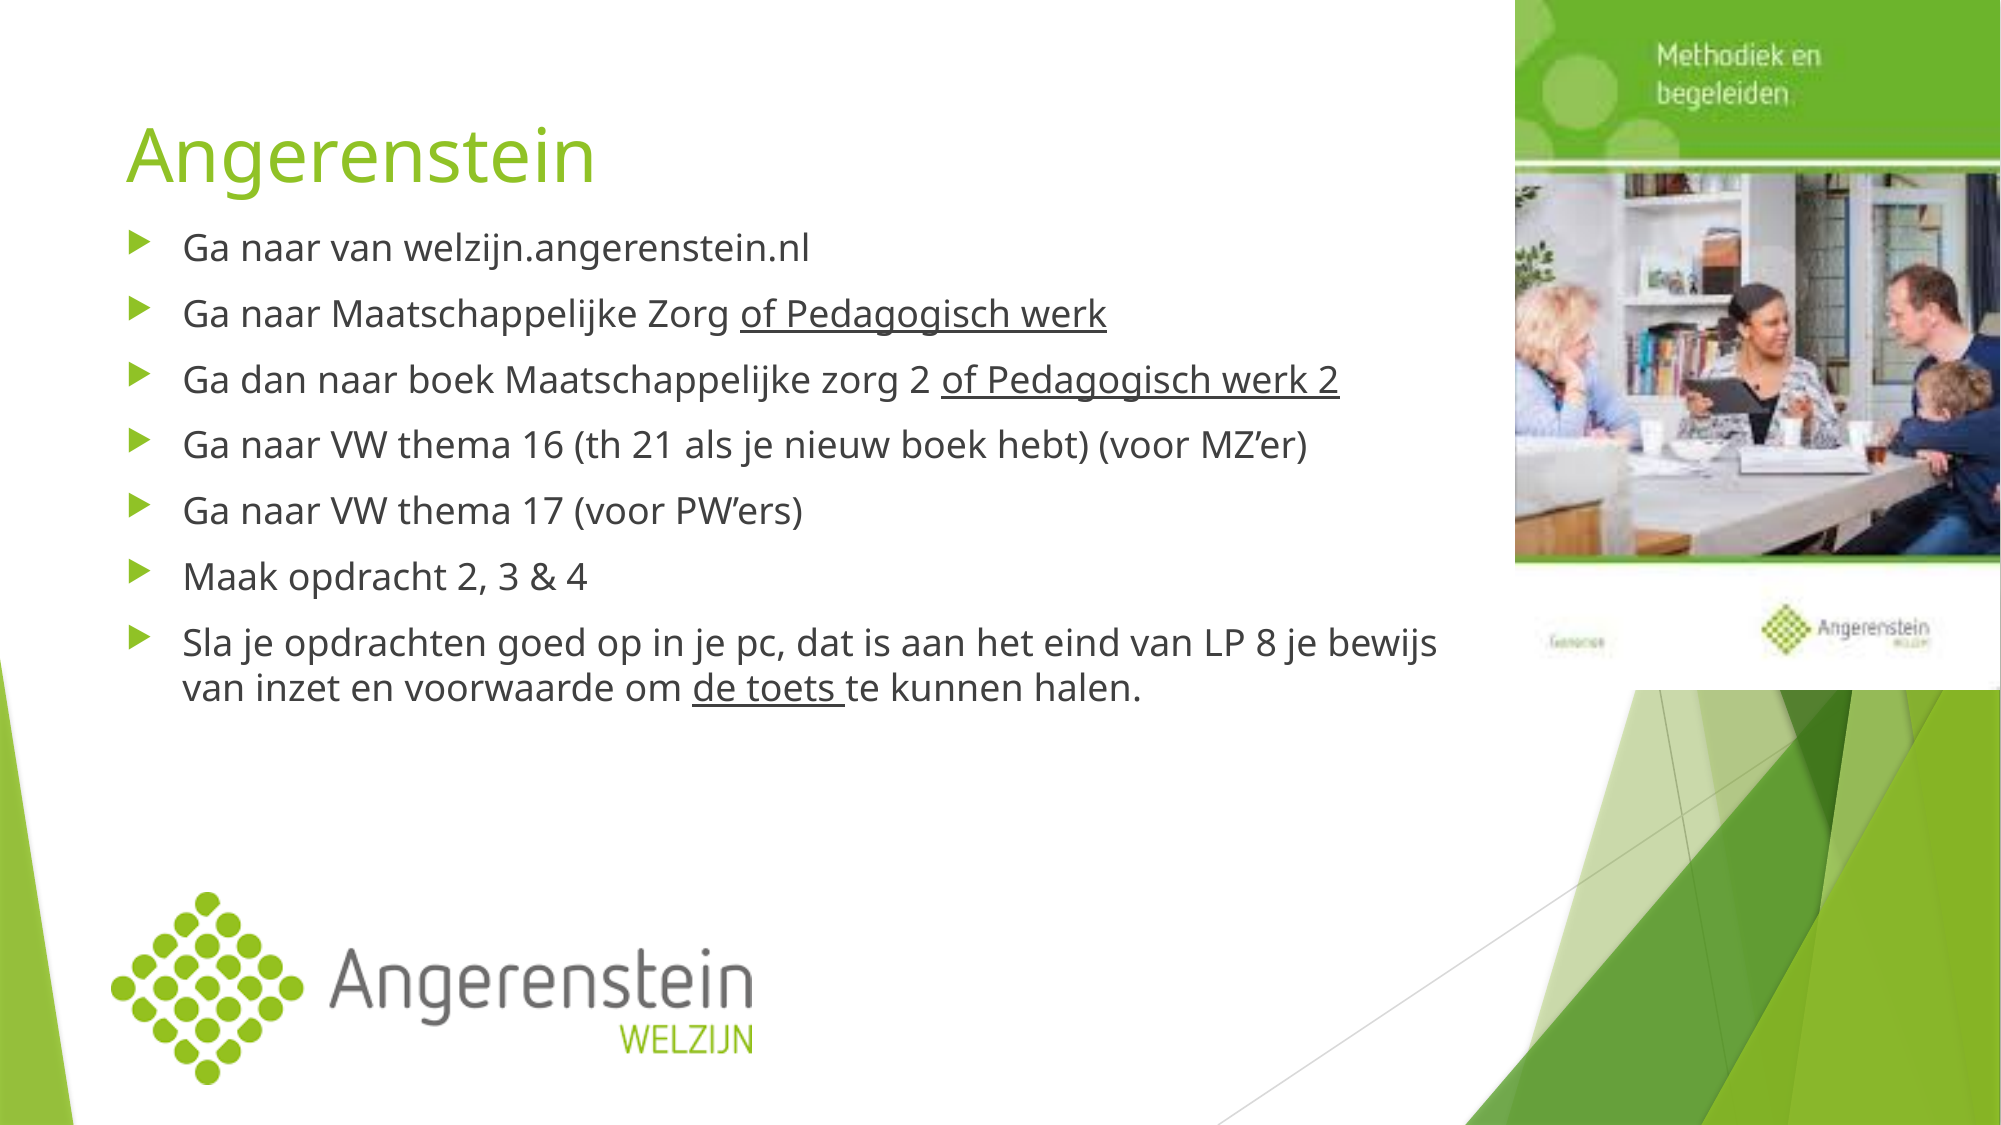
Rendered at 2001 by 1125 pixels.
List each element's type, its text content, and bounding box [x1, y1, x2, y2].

list Ga naar van welzijn.angerenstein.nl Ga naar Maatschappelijke Zorg of Pedagogisch werk Ga dan naar boek Maatschappelijke zorg 2 of Pedagogisch werk 2 Ga naar VW thema 16 (th 21 als je nieuw boek hebt) (voor MZ’er) Ga naar VW thema 17 (voor PW’ers) Maak opdracht 2, 3 & 4 Sla je opdrachten goed op in je pc, dat is aan het eind van LP 8 je bewijs van inzet en voorwaarde om de toets te kunnen halen. [111, 216, 1522, 853]
title Angerenstein [111, 99, 1510, 216]
picture [110, 892, 753, 1086]
picture [1515, 0, 2000, 691]
